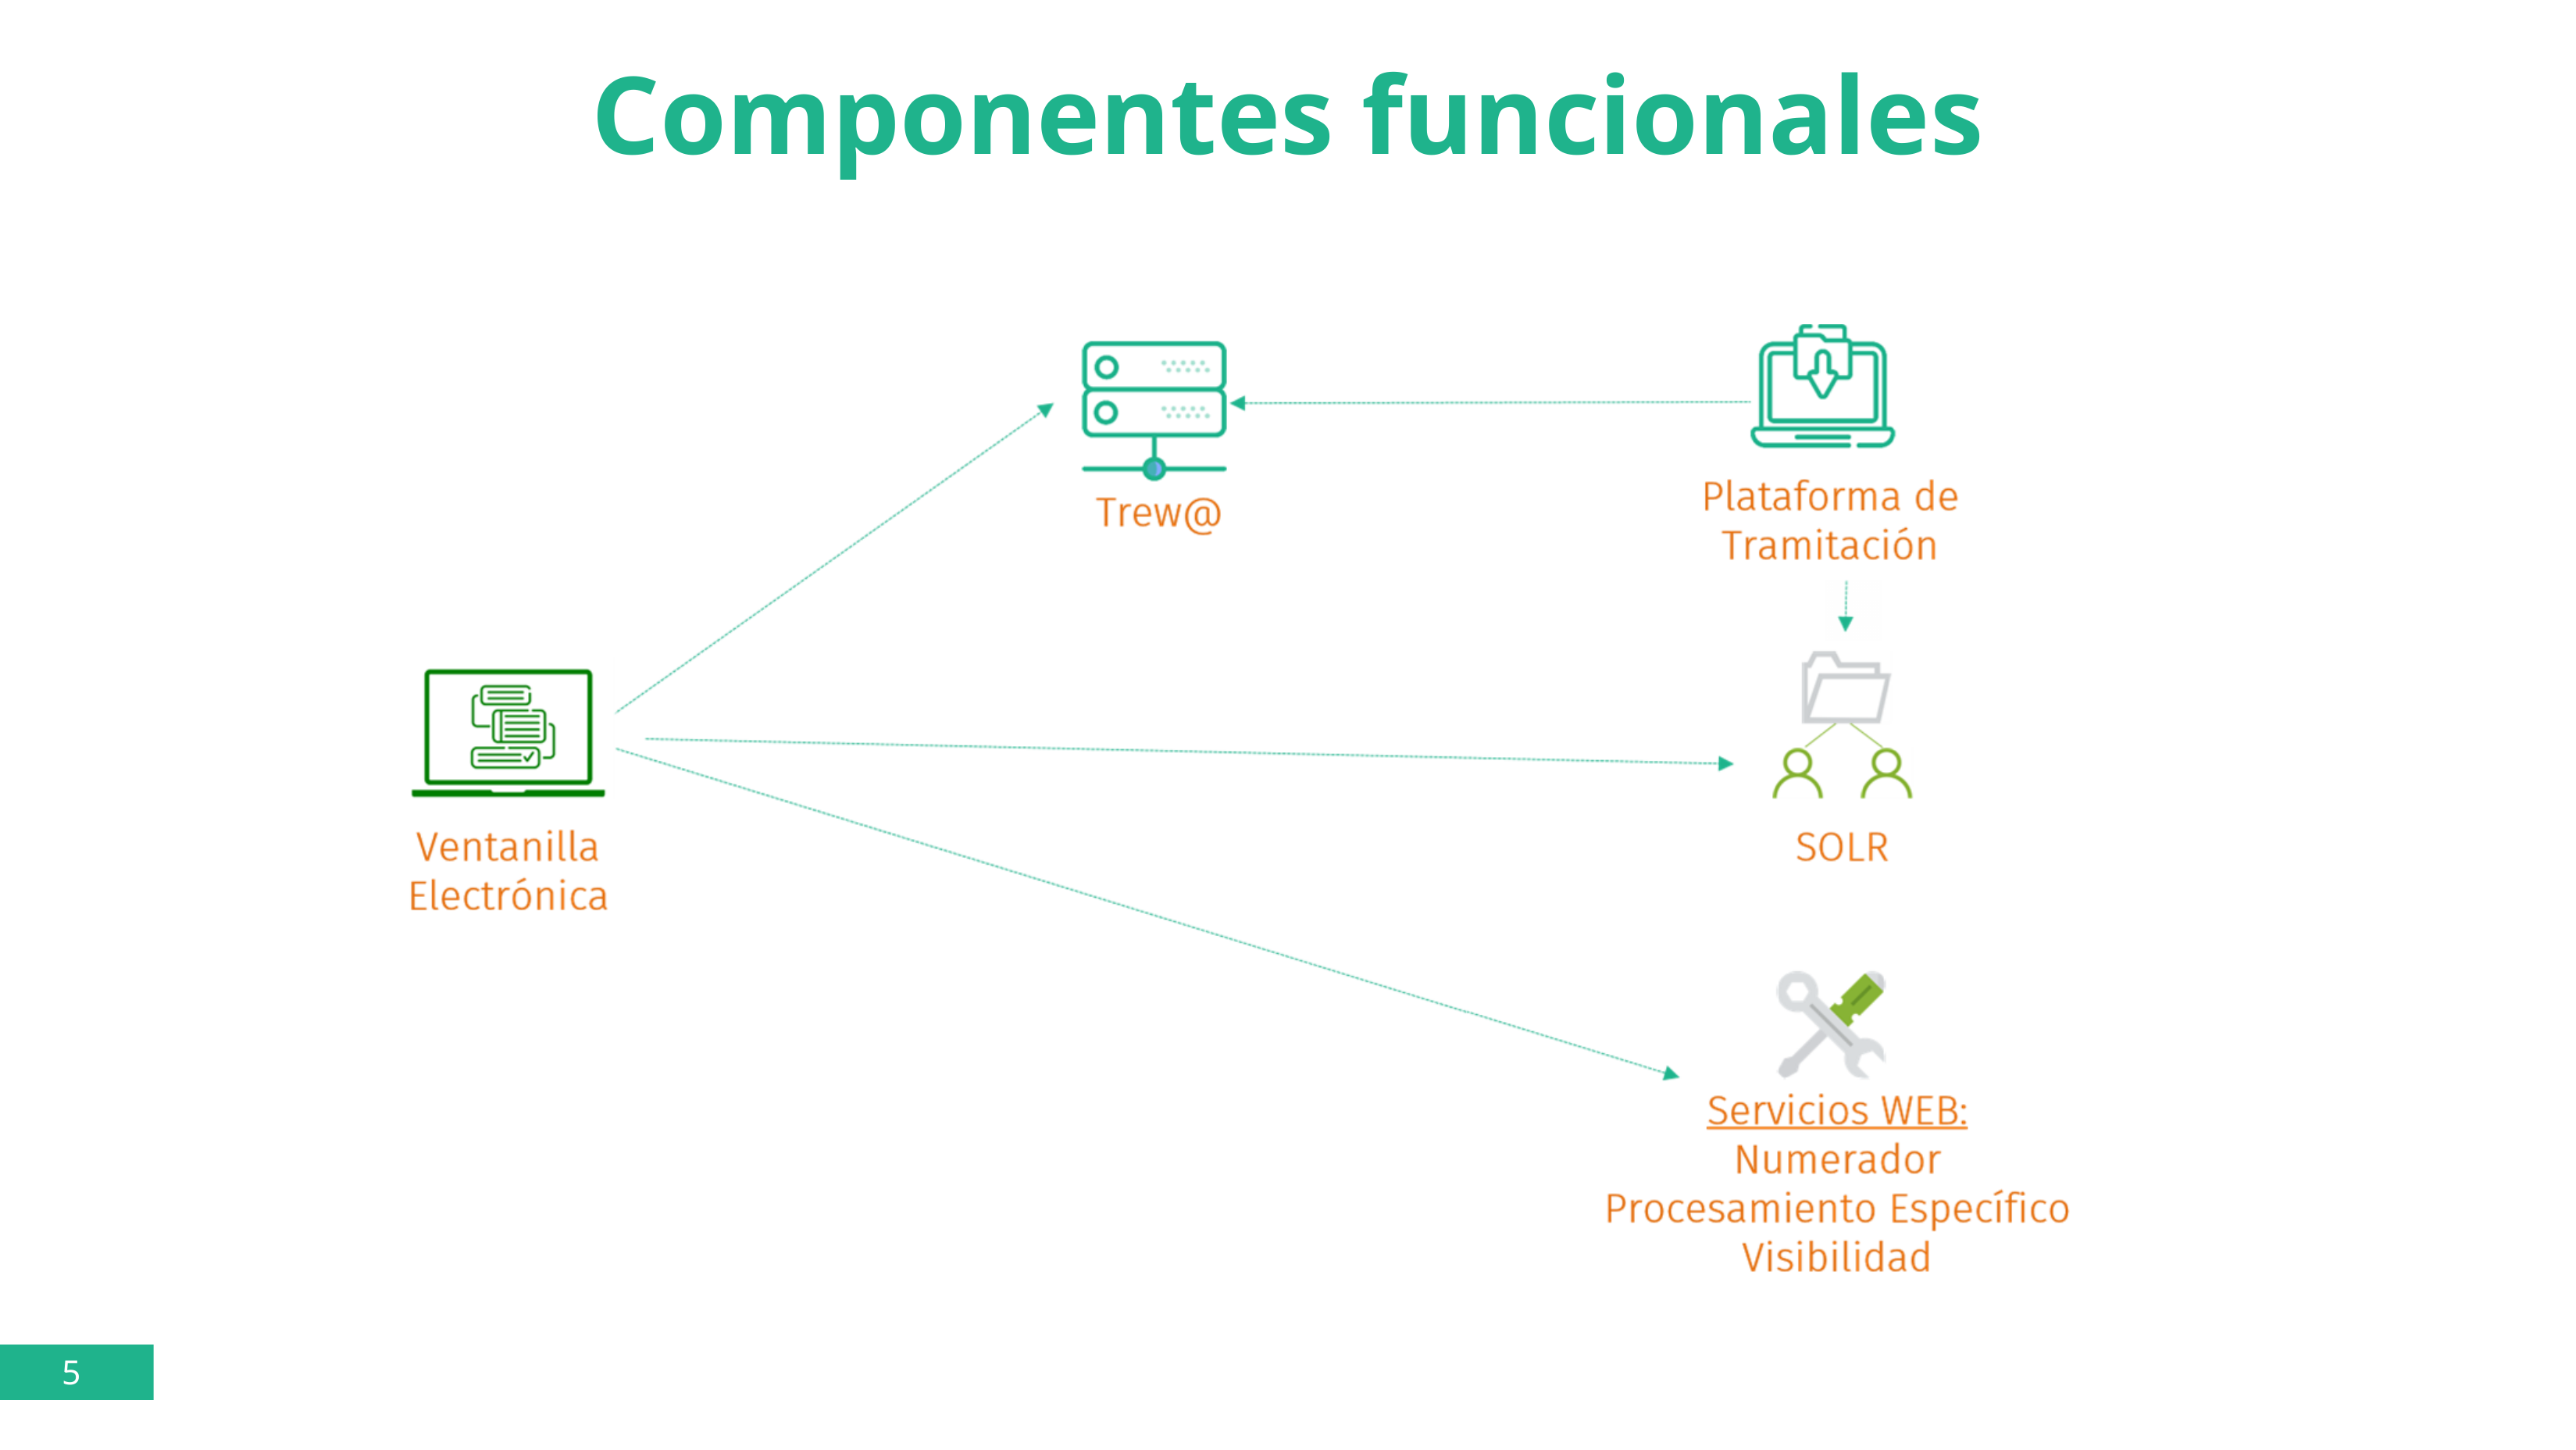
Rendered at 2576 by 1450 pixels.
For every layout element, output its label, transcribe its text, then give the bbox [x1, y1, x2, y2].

slide_number 5 [41, 1351, 112, 1394]
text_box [382, 323, 2194, 1324]
text_box Componentes funcionales [0, 41, 2576, 182]
text_box [0, 1345, 154, 1400]
